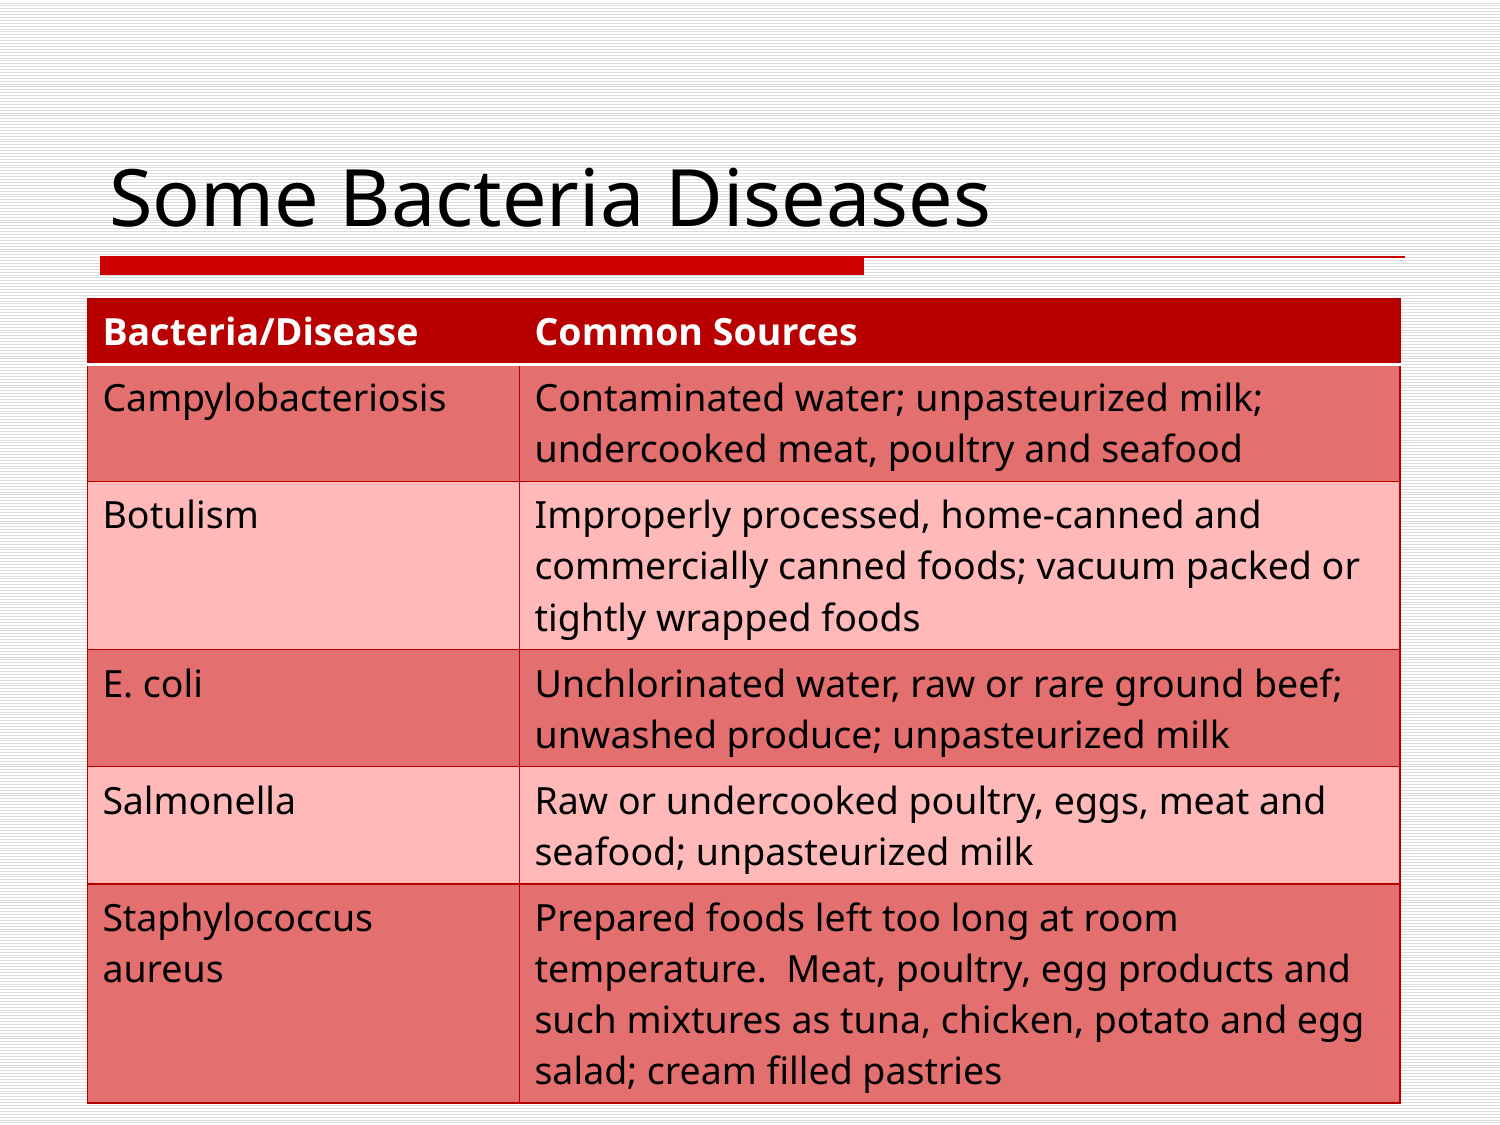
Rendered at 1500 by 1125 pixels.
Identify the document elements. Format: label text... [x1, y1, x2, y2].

table_cell Prepared foods left too long at room temperature. Meat, poultry, egg products and such mixtures as tuna, chicken, potato and egg salad; cream filled pastries [520, 885, 1399, 1102]
table_cell E. coli [88, 650, 519, 766]
table_cell Improperly processed, home-canned and commercially canned foods; vacuum packed or tightly wrapped foods [520, 482, 1399, 649]
table_header Bacteria/Disease [88, 299, 519, 363]
title Some Bacteria Diseases [93, 49, 1407, 250]
table_cell Unchlorinated water, raw or rare ground beef; unwashed produce; unpasteurized milk [520, 650, 1399, 766]
table_cell Contaminated water; unpasteurized milk; undercooked meat, poultry and seafood [520, 366, 1399, 481]
table_cell Botulism [88, 482, 519, 649]
table_cell Staphylococcus aureus [88, 885, 519, 1102]
table_cell Campylobacteriosis [88, 366, 519, 481]
table_cell Salmonella [88, 767, 519, 883]
table_header Common Sources [520, 299, 1399, 363]
table_cell Raw or undercooked poultry, eggs, meat and seafood; unpasteurized milk [520, 767, 1399, 883]
